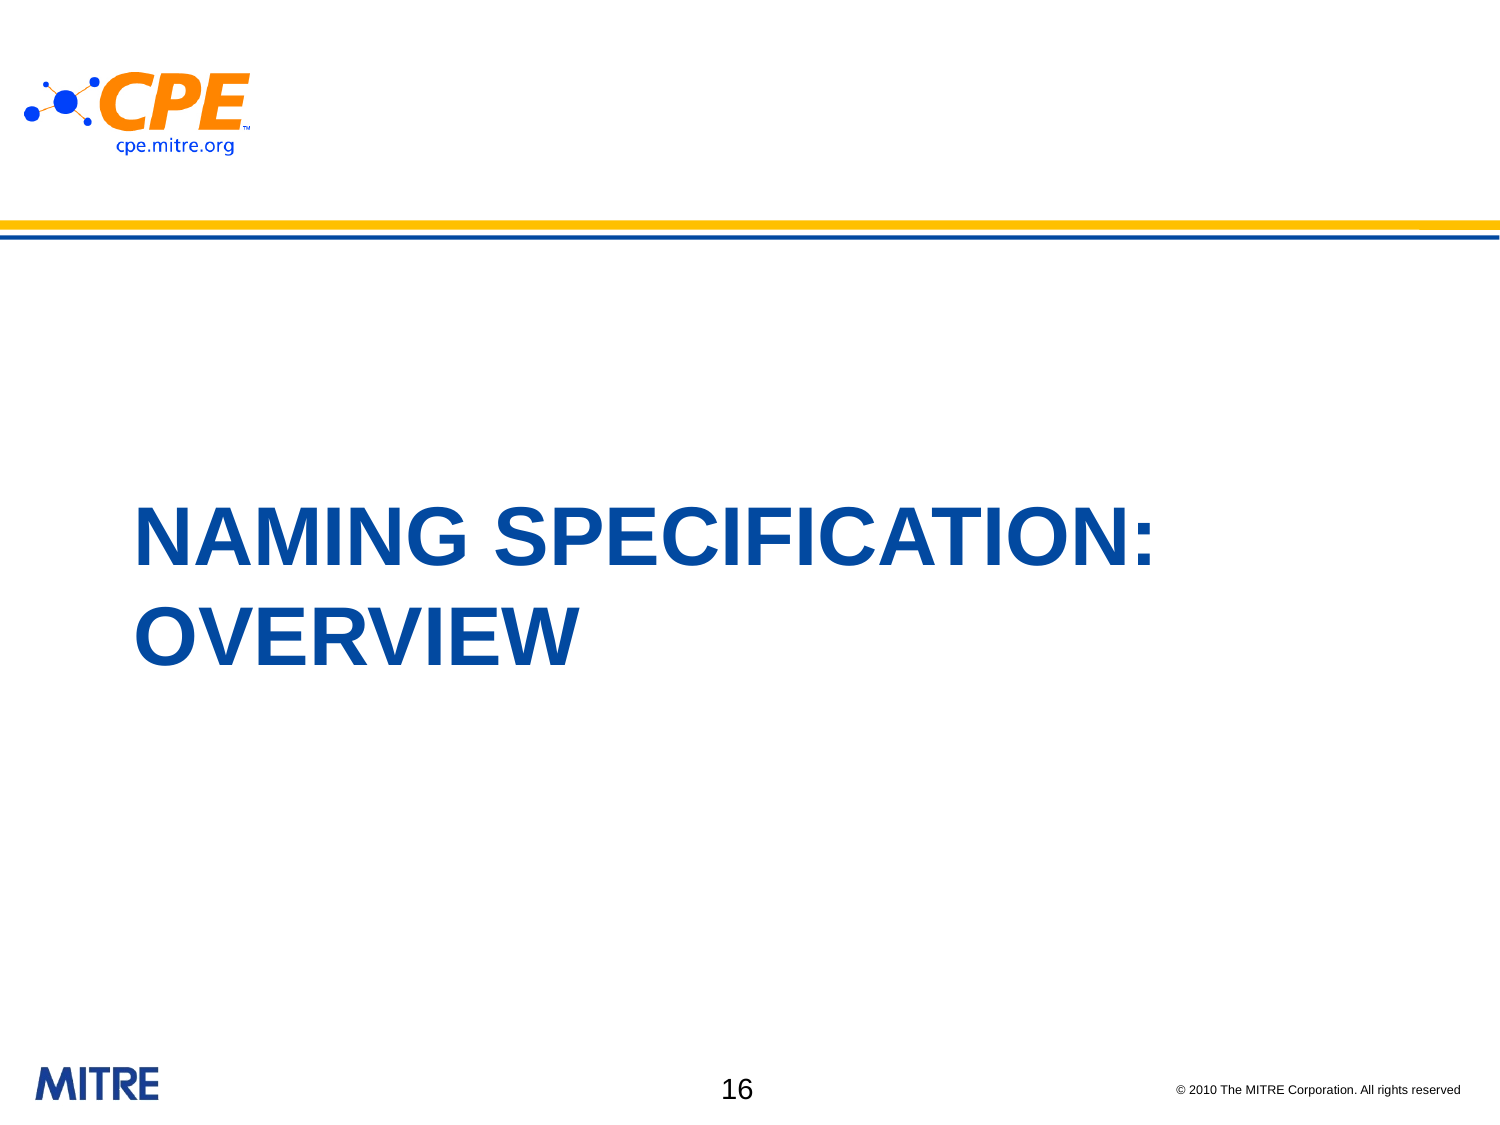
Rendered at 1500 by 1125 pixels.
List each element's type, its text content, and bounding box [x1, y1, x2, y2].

picture [30, 1064, 163, 1106]
title Naming specification: Overview [118, 474, 1394, 699]
picture [24, 72, 250, 156]
slide_number 16 [562, 1062, 913, 1113]
